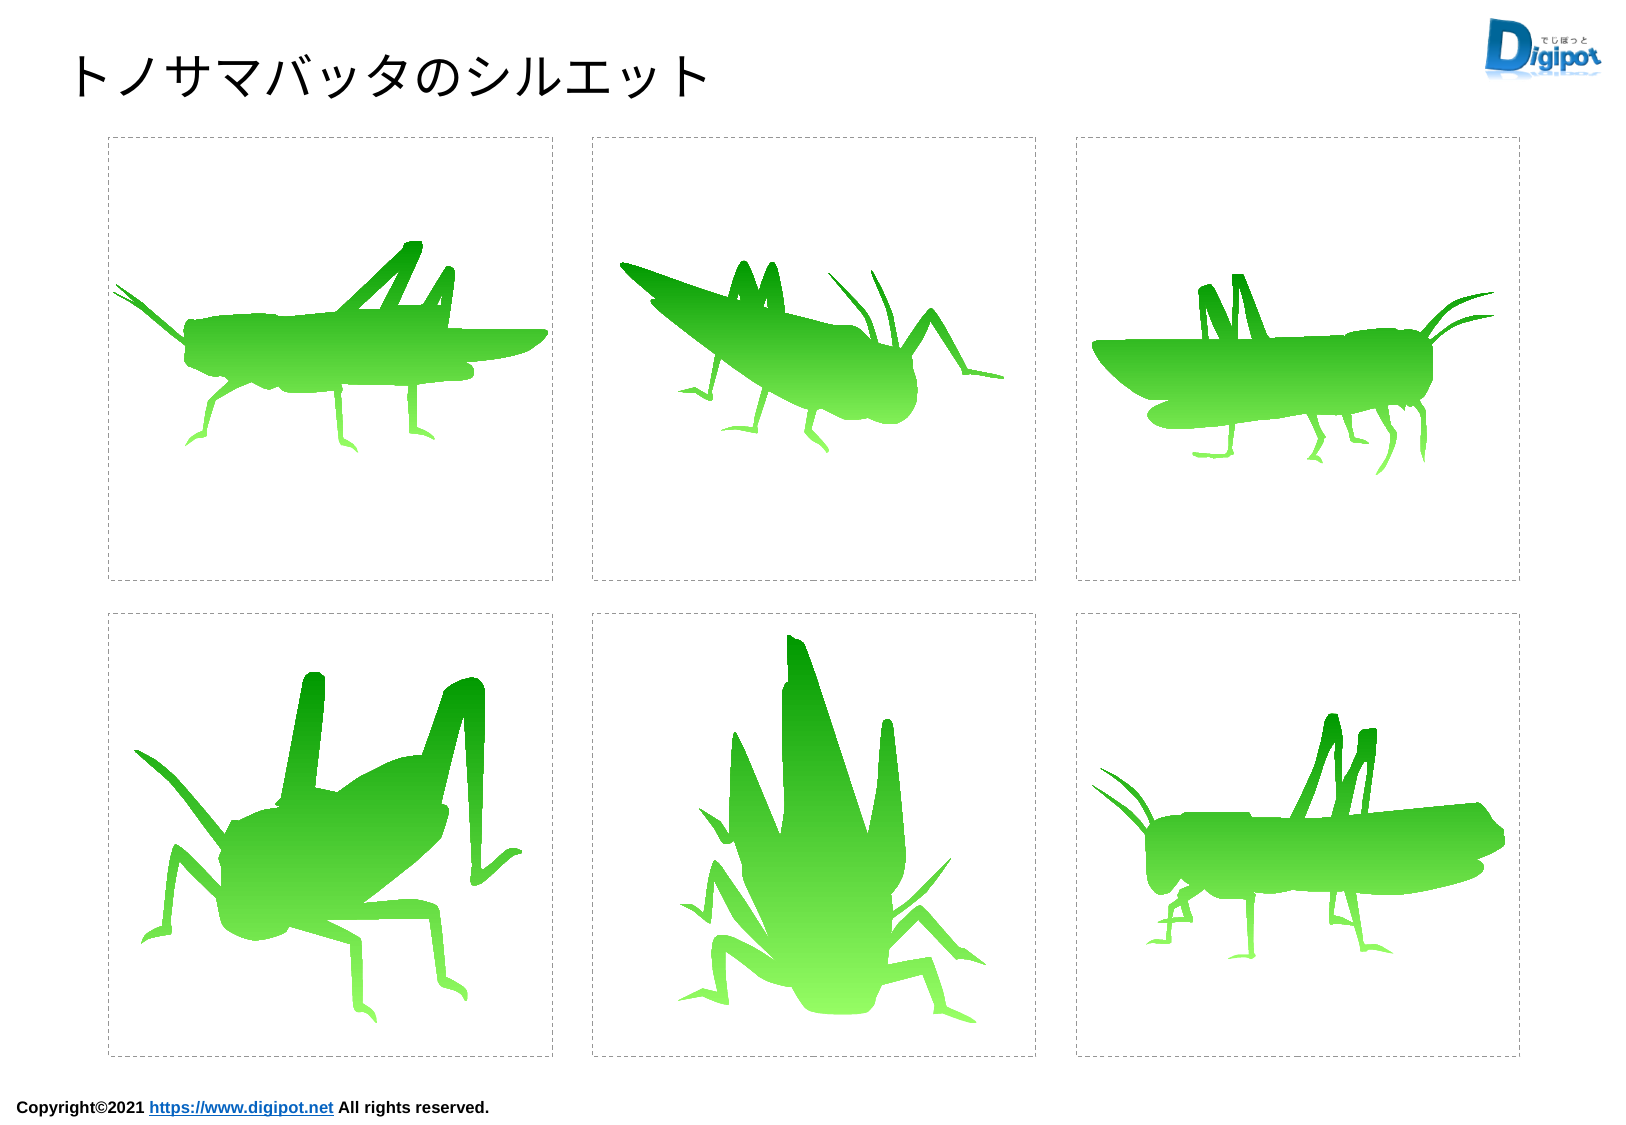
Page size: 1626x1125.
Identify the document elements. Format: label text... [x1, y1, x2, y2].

text_box [1092, 713, 1506, 960]
picture [1485, 18, 1602, 82]
text_box [134, 672, 523, 1024]
text_box トノサマバッタのシルエット [48, 38, 729, 113]
text_box [677, 634, 987, 1024]
text_box [113, 240, 548, 453]
text_box [1092, 273, 1495, 476]
text_box [620, 260, 1005, 453]
